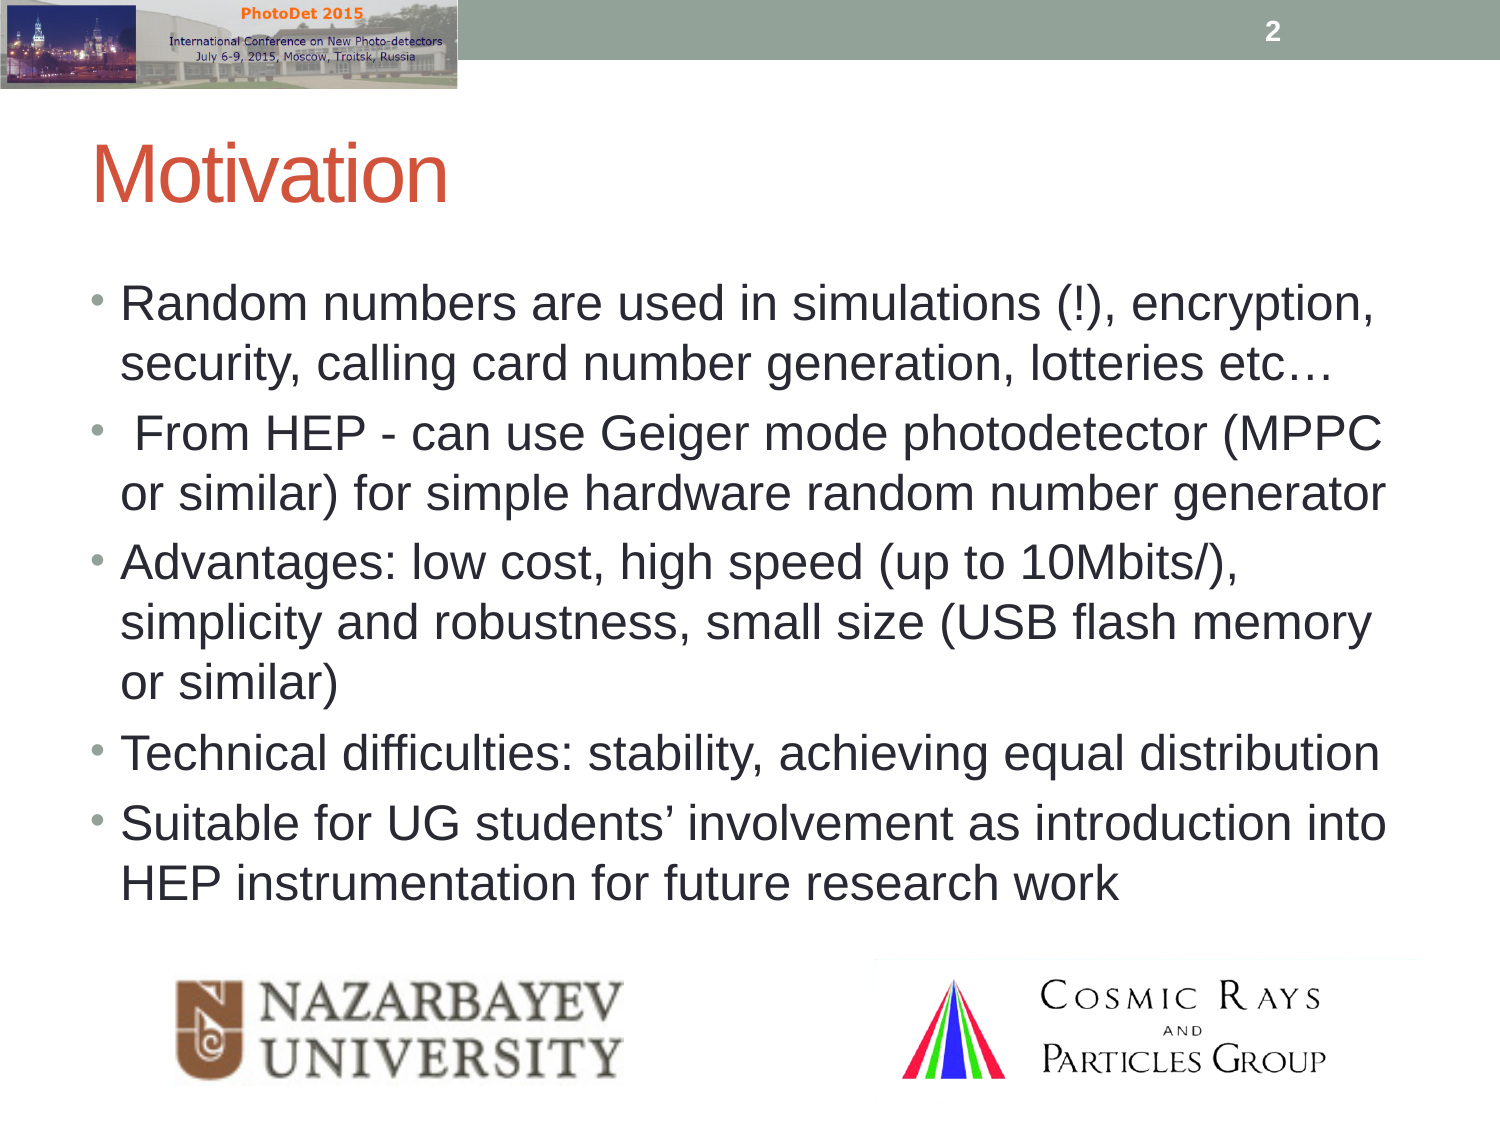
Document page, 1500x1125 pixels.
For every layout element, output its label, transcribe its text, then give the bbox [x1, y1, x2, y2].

picture [0, 0, 459, 89]
picture [874, 959, 1422, 1102]
slide_number 2 [1250, 3, 1425, 57]
list Random numbers are used in simulations (!), encryption, security, calling card number generation, lotteries etc… From HEP - can use Geiger mode photodetector (MPPC or similar) for simple hardware random number generator Advantages: low cost, high speed (up to 10Mbits/), simplicity and robustness, small size (USB flash memory or similar) Technical difficulties: stability, achieving equal distribution Suitable for UG students’ involvement as introduction into HEP instrumentation for future research work [75, 262, 1425, 1063]
picture [174, 974, 625, 1087]
title Motivation [75, 87, 1425, 250]
